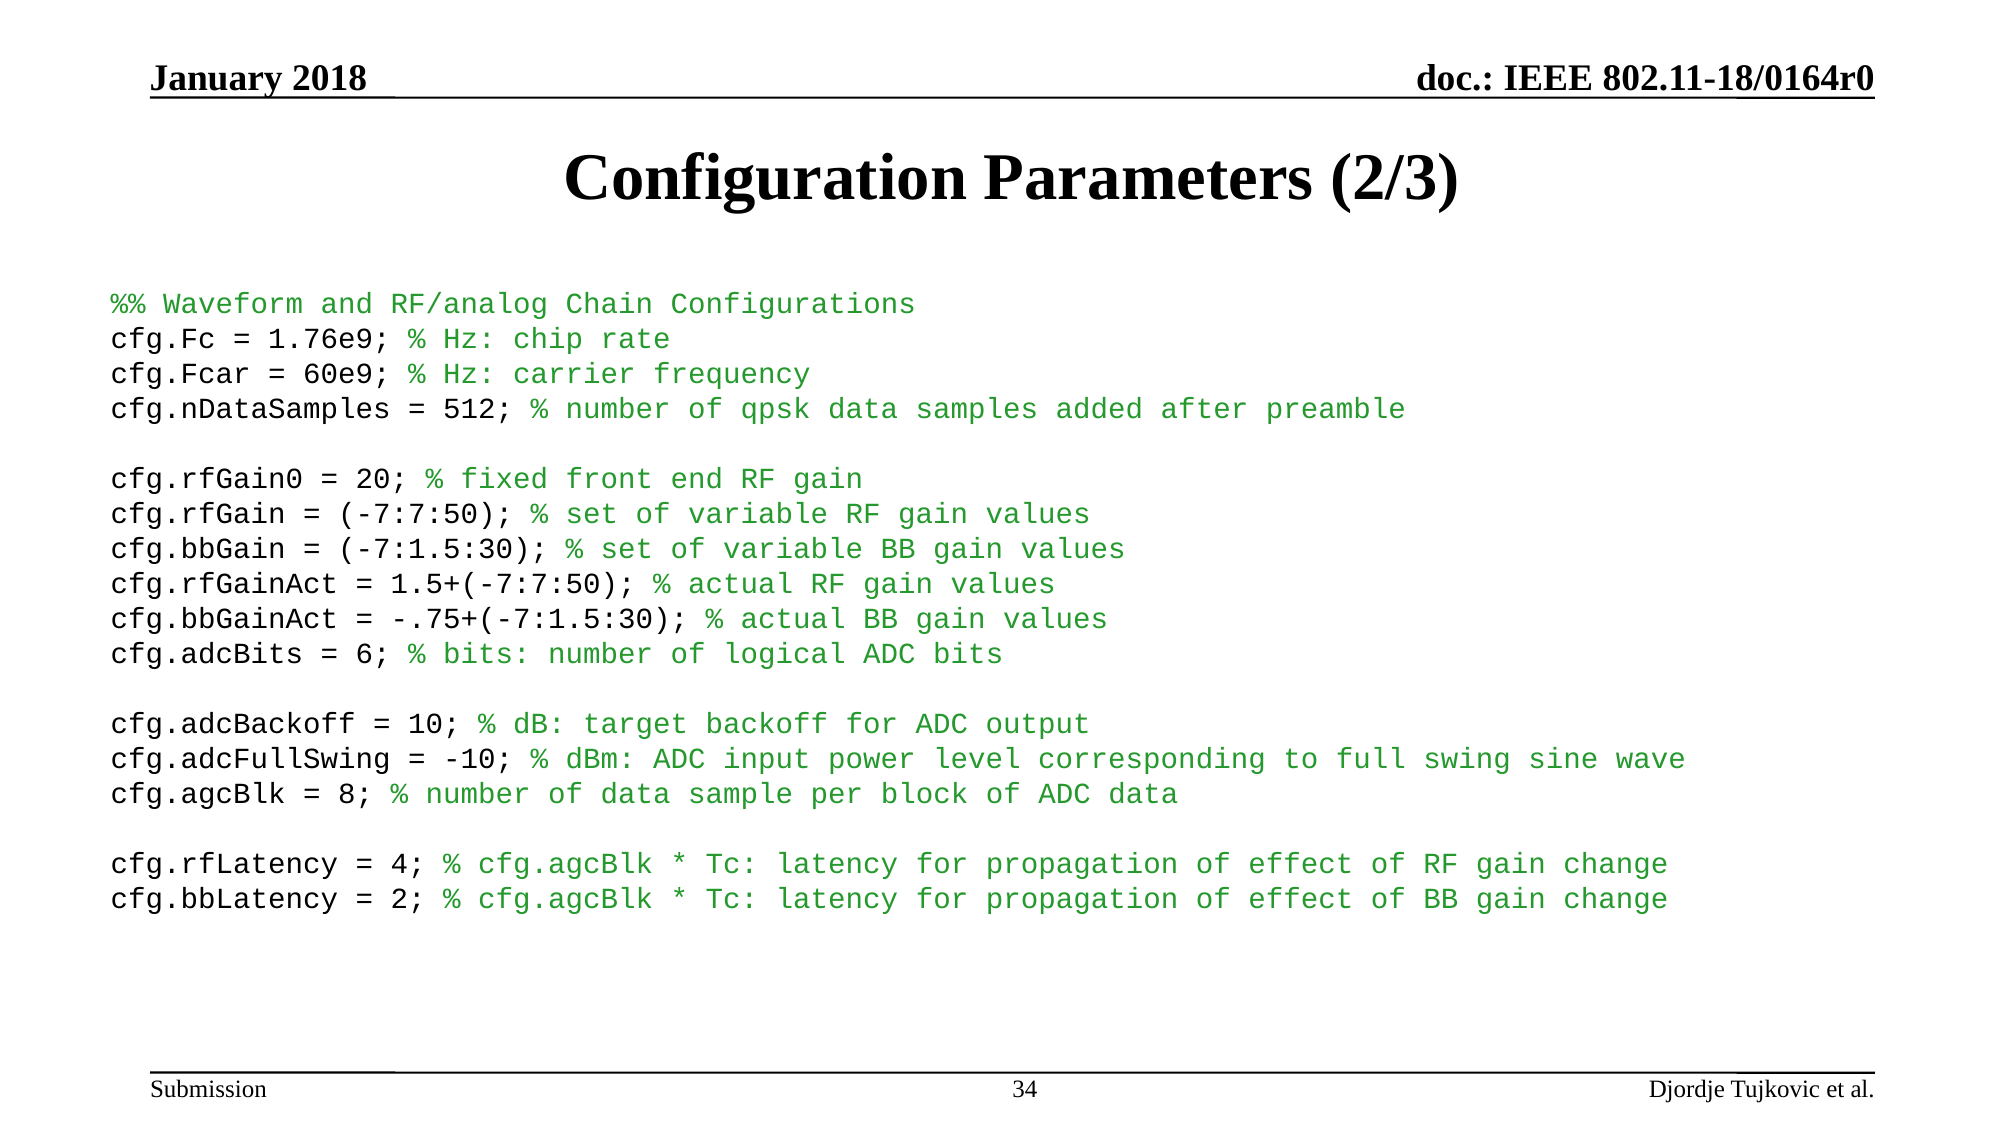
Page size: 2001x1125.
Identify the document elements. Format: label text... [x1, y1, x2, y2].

slide_number 34 [936, 1072, 1113, 1111]
footer Djordje Tujkovic et al. [1169, 1072, 1876, 1111]
title Configuration Parameters (2/3) [149, 97, 1876, 248]
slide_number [149, 59, 750, 98]
text_box %% Waveform and RF/analog Chain Configurations cfg.Fc = 1.76e9; % Hz: chip rate cfg.Fcar = 60e9; % Hz: carrier frequency cfg.nDataSamples = 512; % number of qpsk data samples added after preamble cfg.rfGain0 = 20; % fixed front end RF gain cfg.rfGain = (-7:7:50); % set of variable RF gain values cfg.bbGain = (-7:1.5:30); % set of variable BB gain values cfg.rfGainAct = 1.5+(-7:7:50); % actual RF gain values cfg.bbGainAct = -.75+(-7:1.5:30); % actual BB gain values cfg.adcBits = 6; % bits: number of logical ADC bits cfg.adcBackoff = 10; % dB: target backoff for ADC output cfg.adcFullSwing = -10; % dBm: ADC input power level corresponding to full swing sine wave cfg.agcBlk = 8; % number of data sample per block of ADC data cfg.rfLatency = 4; % cfg.agcBlk * Tc: latency for propagation of effect of RF gain change cfg.bbLatency = 2; % cfg.agcBlk * Tc: latency for propagation of effect of BB gain change [95, 277, 1984, 957]
